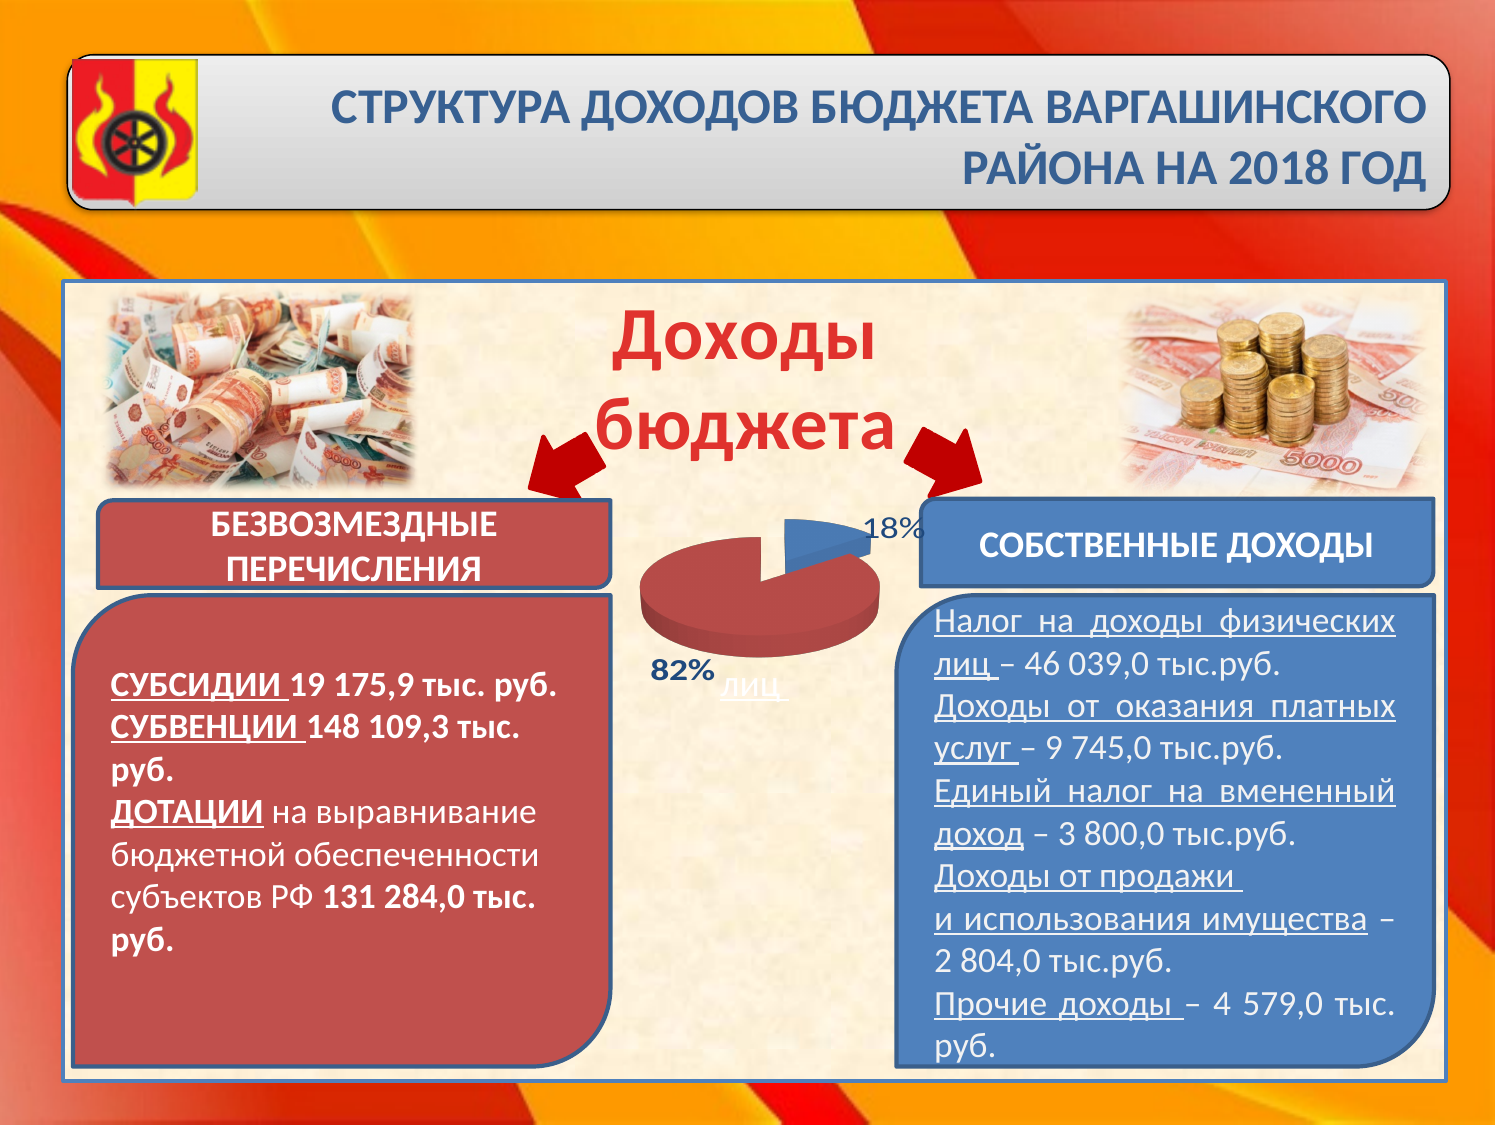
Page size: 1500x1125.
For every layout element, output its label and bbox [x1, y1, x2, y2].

picture [1113, 285, 1434, 505]
chart [524, 462, 976, 713]
list [0, 0, 1495, 1125]
picture [100, 285, 420, 494]
picture [72, 59, 199, 214]
